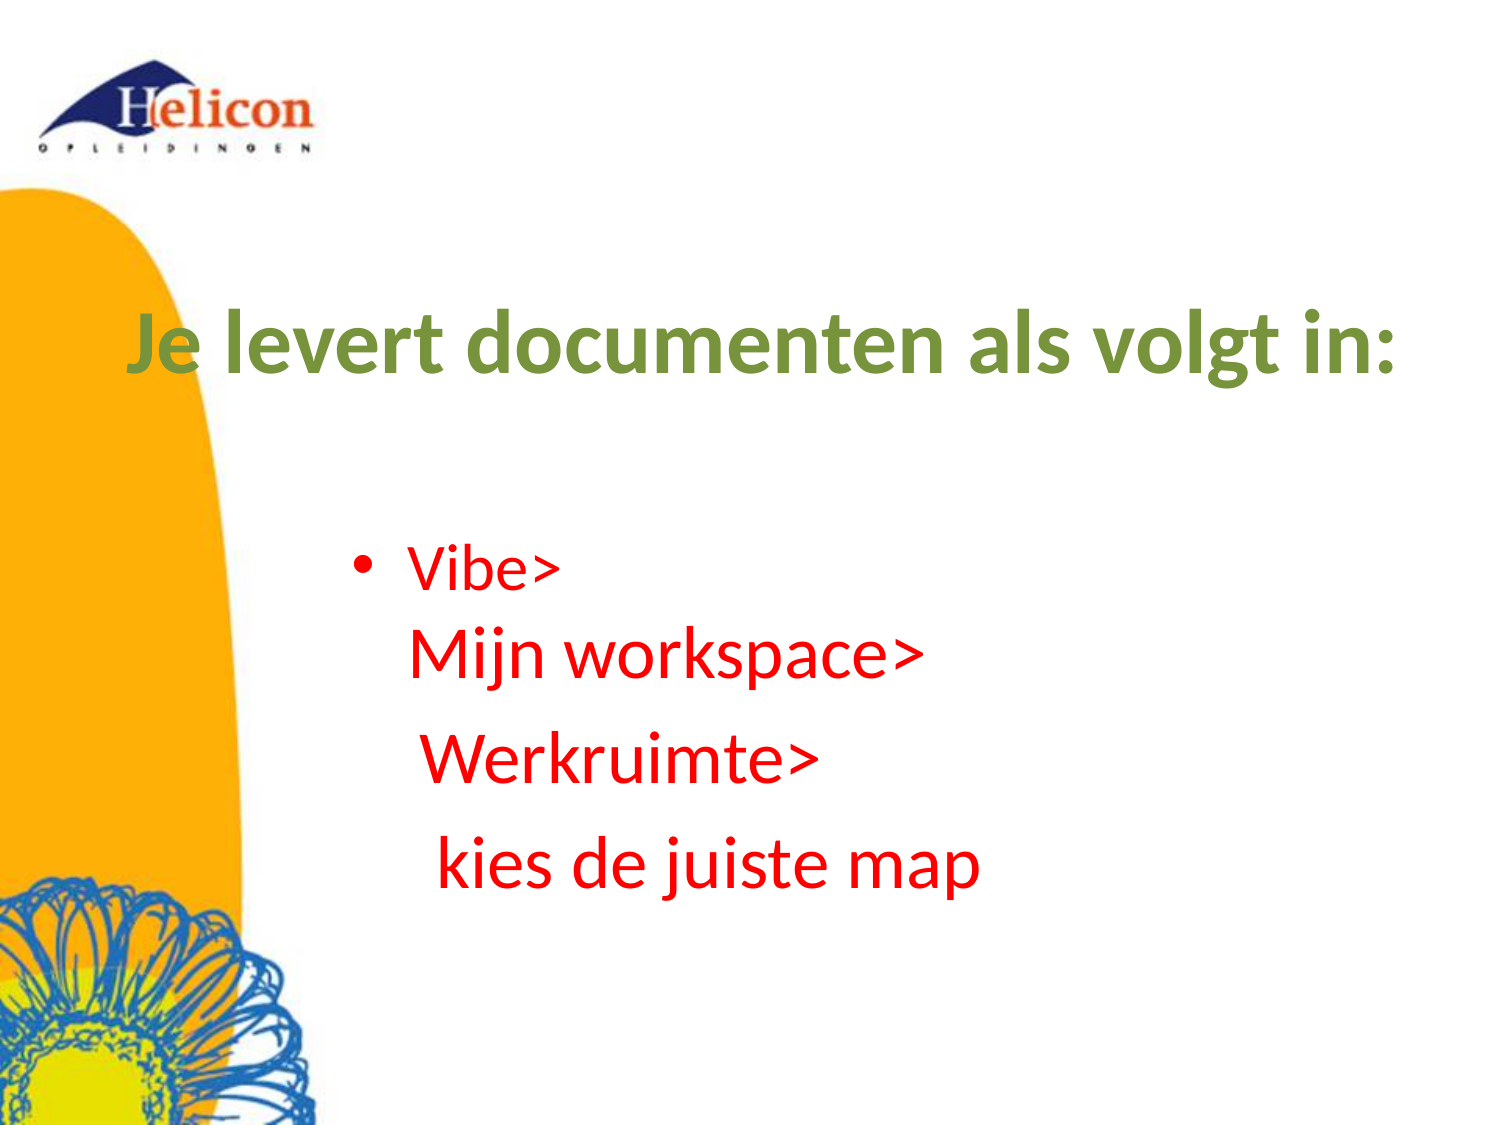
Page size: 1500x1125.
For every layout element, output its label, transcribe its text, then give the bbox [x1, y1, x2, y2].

picture [0, 0, 1500, 1125]
list Vibe> Mijn workspace> Werkruimte> kies de juiste map [336, 420, 1376, 1057]
title Je levert documenten als volgt in: [88, 243, 1439, 431]
